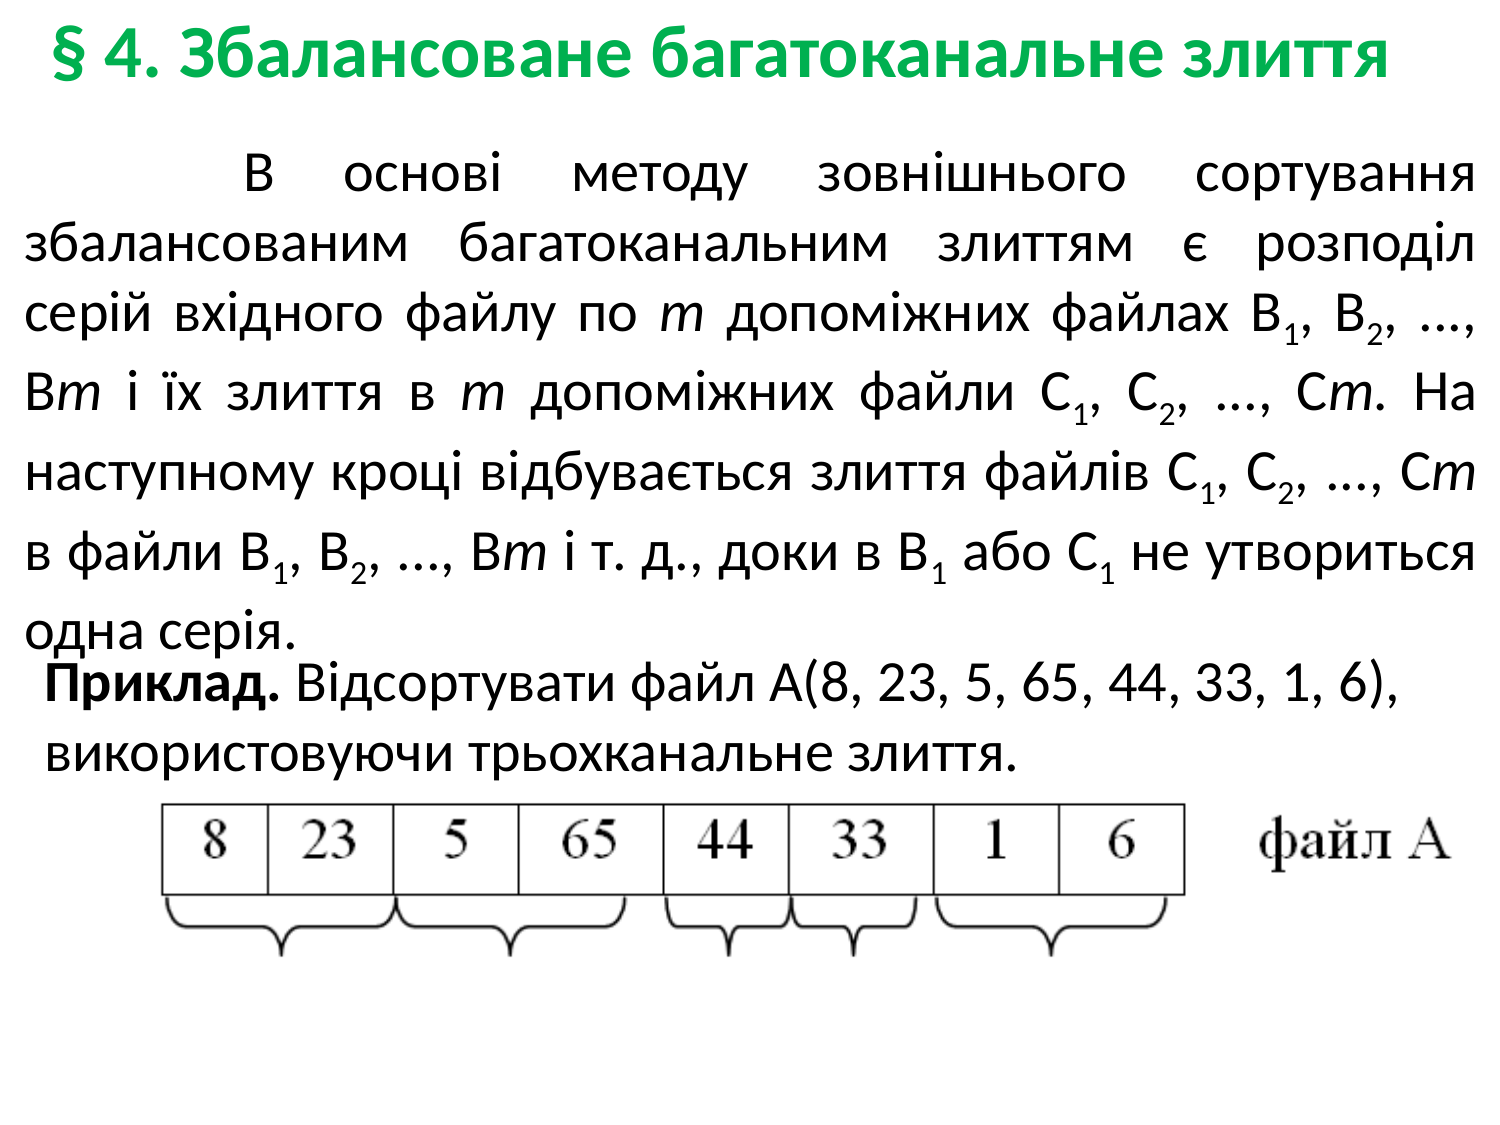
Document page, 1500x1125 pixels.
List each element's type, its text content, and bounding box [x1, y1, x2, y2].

text_box Приклад. Відсортувати файл А(8, 23, 5, 65, 44, 33, 1, 6), використовуючи трьохканальне злиття. [29, 635, 1471, 790]
text_box § 4. Збалансоване багатоканальне злиття [35, 0, 1407, 100]
text_box В основі методу зовнішнього сортування збалансованим багатоканальним злиттям є розподіл серій вхідного файлу по m допоміжних файлах В1, В2, ..., Вm і їх злиття в m допоміжних файли С1, С2, ..., Сm. На наступному кроці відбувається злиття файлів С1, С2, ..., Сm в файли В1, В2, ..., Вm і т. д., доки в В1 або С1 не утвориться одна серія. [9, 125, 1492, 669]
picture [150, 797, 1458, 963]
